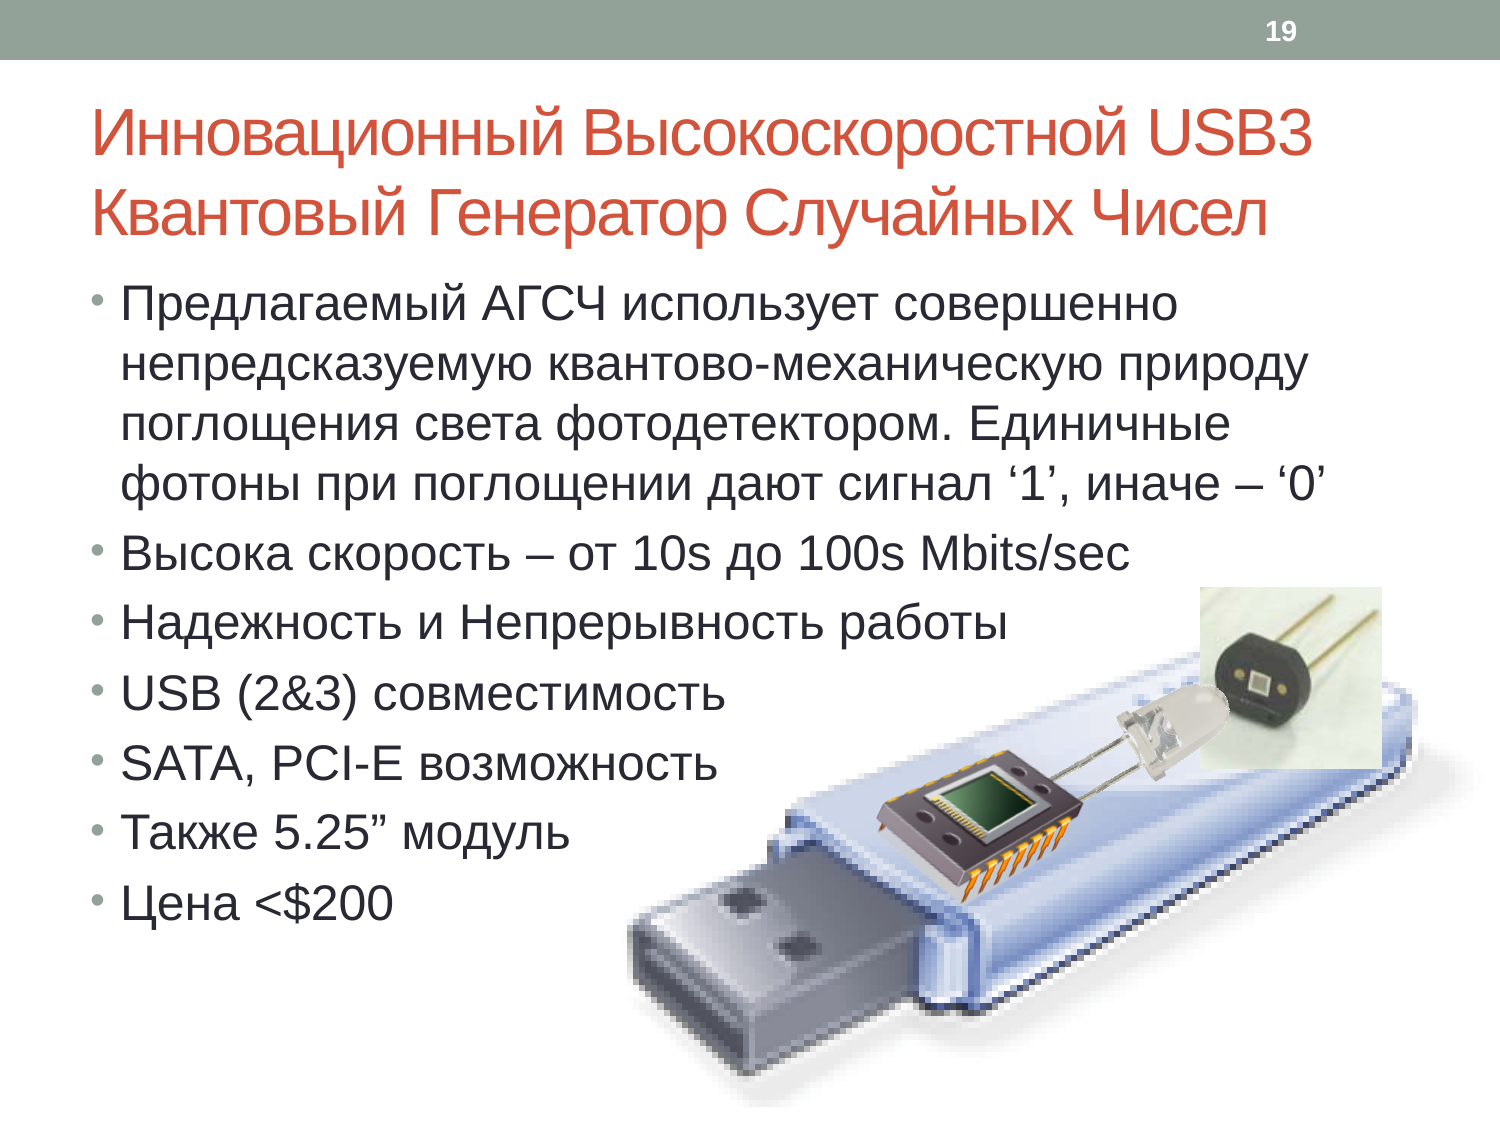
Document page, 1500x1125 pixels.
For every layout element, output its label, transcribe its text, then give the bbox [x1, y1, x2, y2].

list Предлагаемый АГСЧ использует совершенно непредсказуемую квантово-механическую природу поглощения света фотодетектором. Единичные фотоны при поглощении дают сигнал ‘1’, иначе – ‘0’ Высока скорость – от 10s до 100s Mbits/sec Надежность и Непрерывность работы USB (2&3) совместимость SATA, PCI-E возможность Также 5.25” модуль Цена <$200 [75, 262, 1425, 1063]
title Инновационный Высокоскоростной USB3 Квантовый Генератор Случайных Чисел [75, 87, 1425, 250]
picture [590, 587, 1500, 1107]
slide_number 19 [1250, 3, 1425, 57]
